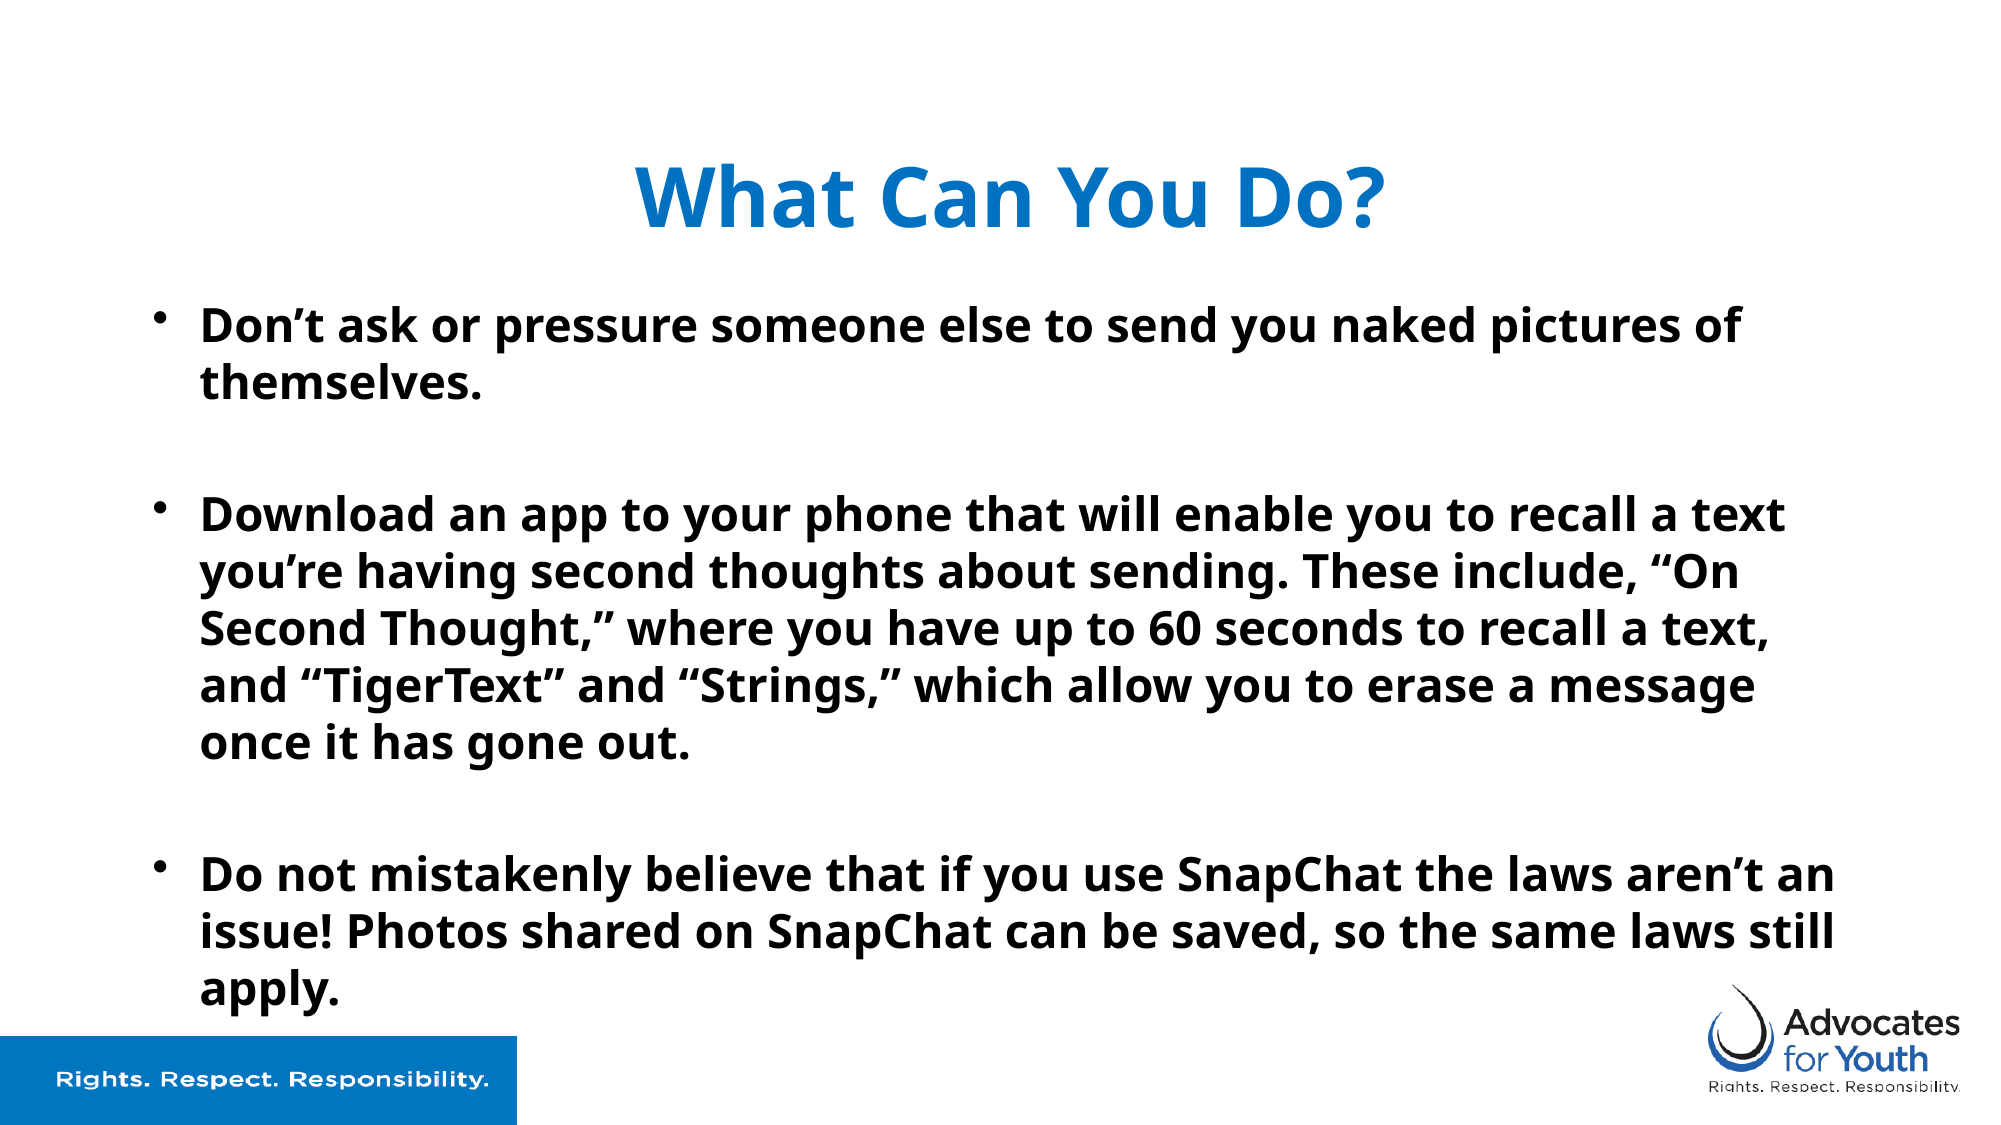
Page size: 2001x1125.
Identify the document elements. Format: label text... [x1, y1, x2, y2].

list Don’t ask or pressure someone else to send you naked pictures of themselves. Download an app to your phone that will enable you to recall a text you’re having second thoughts about sending. These include, “On Second Thought,” where you have up to 60 seconds to recall a text, and “TigerText” and “Strings,” which allow you to erase a message once it has gone out. Do not mistakenly believe that if you use SnapChat the laws aren’t an issue! Photos shared on SnapChat can be saved, so the same laws still apply. [137, 287, 1863, 1030]
picture [1707, 984, 1960, 1093]
title What Can You Do? [150, 99, 1850, 287]
picture [0, 1036, 517, 1125]
